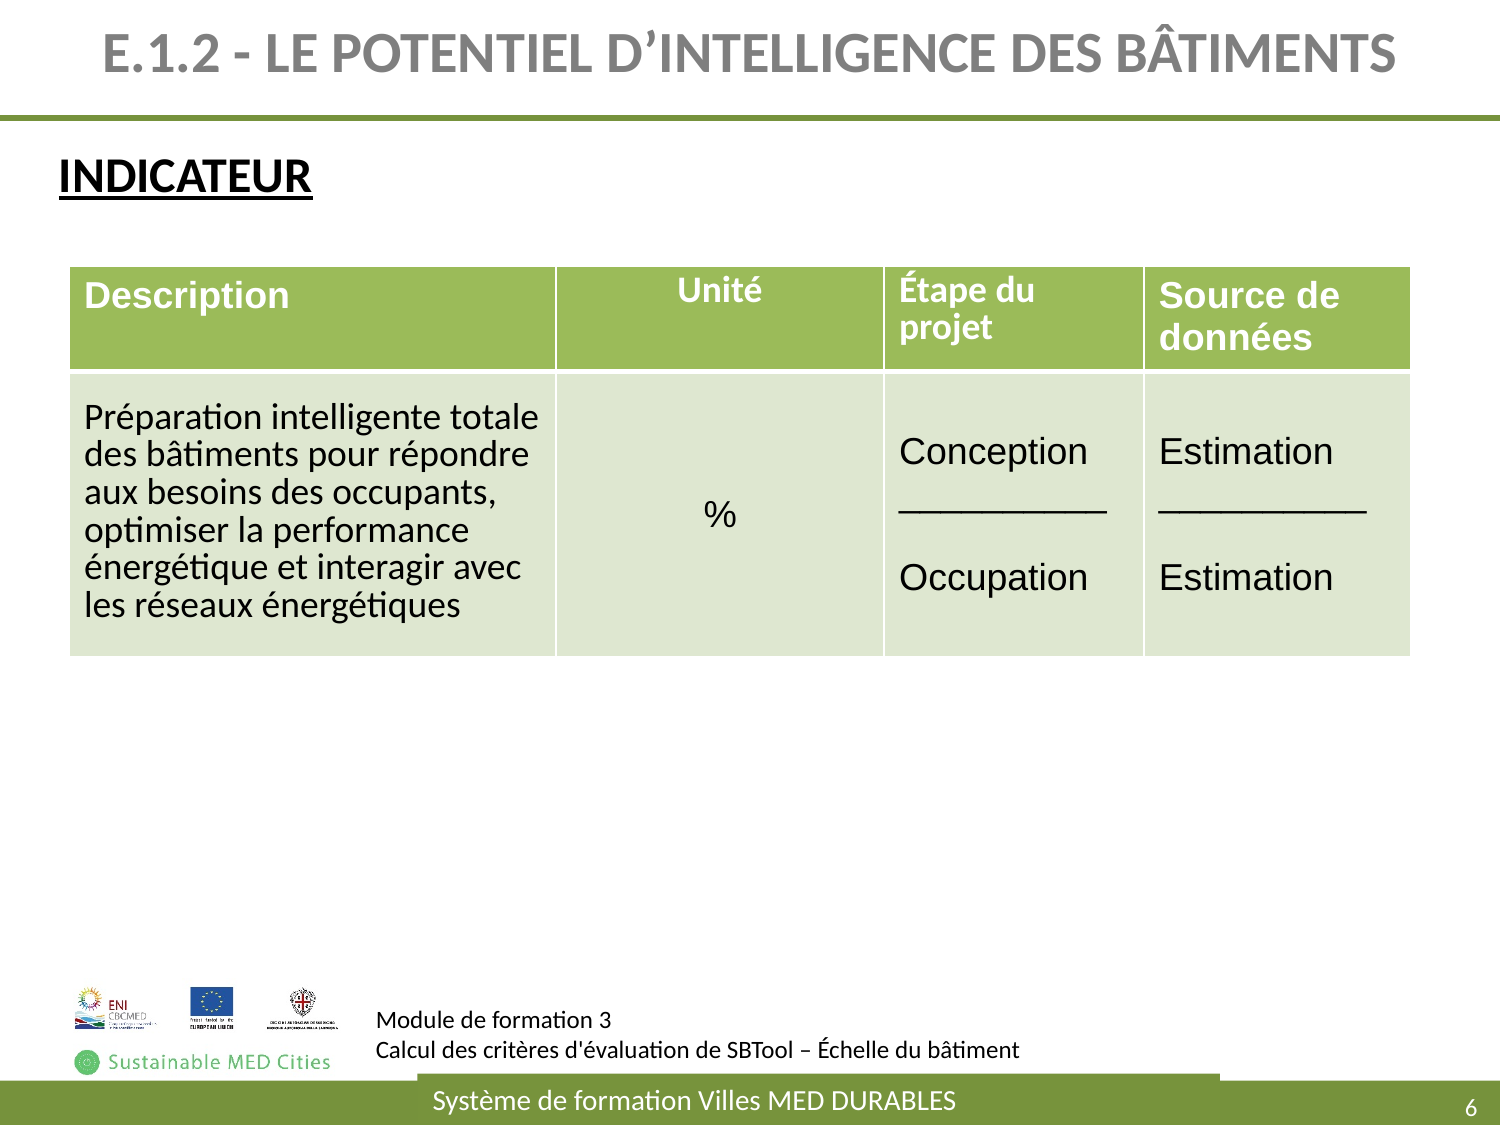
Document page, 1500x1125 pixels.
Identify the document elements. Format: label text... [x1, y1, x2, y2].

table_cell Préparation intelligente totale des bâtiments pour répondre aux besoins des occupants, optimiser la performance énergétique et interagir avec les réseaux énergétiques [70, 374, 555, 656]
picture [62, 978, 356, 1080]
slide_number 6 [1142, 1076, 1493, 1125]
table_header Source de données [1145, 267, 1410, 369]
table_header Étape du projet [885, 267, 1143, 369]
text_box Module de formation 3 Calcul des critères d'évaluation de SBTool – Échelle du bâtiment [360, 996, 1301, 1072]
table_cell % [557, 374, 883, 656]
table_header Unité [557, 267, 883, 369]
table_cell Estimation __________ Estimation [1145, 374, 1410, 656]
title E.1.2 - LE POTENTIEL D’INTELLIGENCE DES BÂTIMENTS [0, 0, 1500, 117]
text_box INDICATEUR [43, 147, 1331, 235]
text_box Système de formation Villes MED DURABLES [417, 1073, 1220, 1124]
table_header Description [70, 267, 555, 369]
table_cell Conception __________ Occupation [885, 374, 1143, 656]
